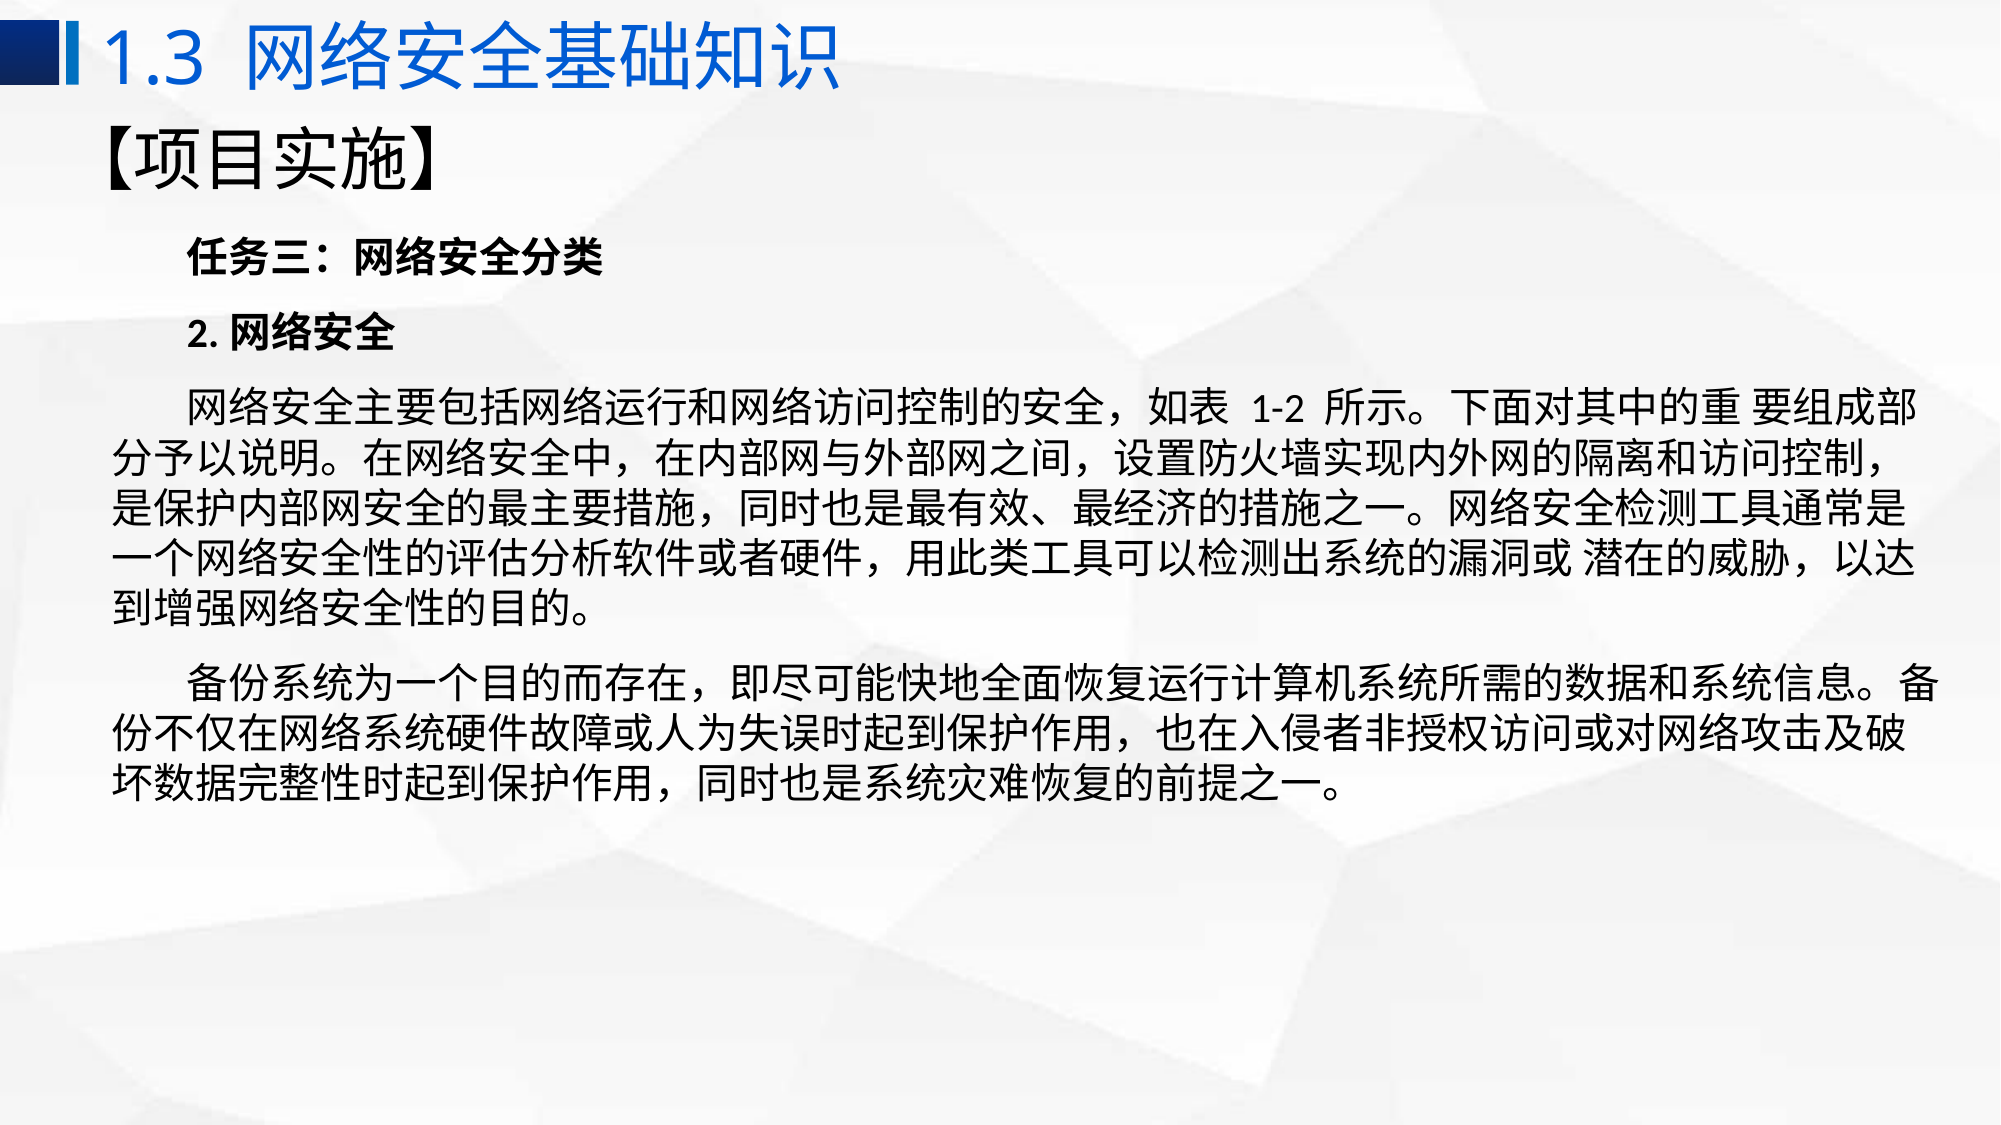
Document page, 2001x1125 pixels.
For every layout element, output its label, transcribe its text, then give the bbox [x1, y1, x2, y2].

text_box [0, 20, 60, 85]
picture [0, 0, 2001, 1125]
text_box 1.3 网络安全基础知识 [85, 9, 1441, 101]
text_box 任务三：网络安全分类 2.网络安全 网络安全主要包括网络运行和网络访问控制的安全，如表 1-2 所示。下面对其中的重 要组成部分予以说明。在网络安全中，在内部网与外部网之间，设置防火墙实现内外网的隔离和访问控制，是保护内部网安全的最主要措施，同时也是最有效、最经济的措施之一。网络安全检测工具通常是一个网络安全性的评估分析软件或者硬件，用此类工具可以检测出系统的漏洞或 潜在的威胁，以达到增强网络安全性的目的。 备份系统为一个目的而存在，即尽可能快地全面恢复运行计算机系统所需的数据和系统信息。备份不仅在网络系统硬件故障或人为失误时起到保护作用，也在入侵者非授权访问或对网络攻击及破坏数据完整性时起到保护作用，同时也是系统灾难恢复的前提之一。 [97, 223, 1960, 1100]
text_box [66, 20, 79, 85]
title 【项目实施】 [49, 117, 624, 208]
